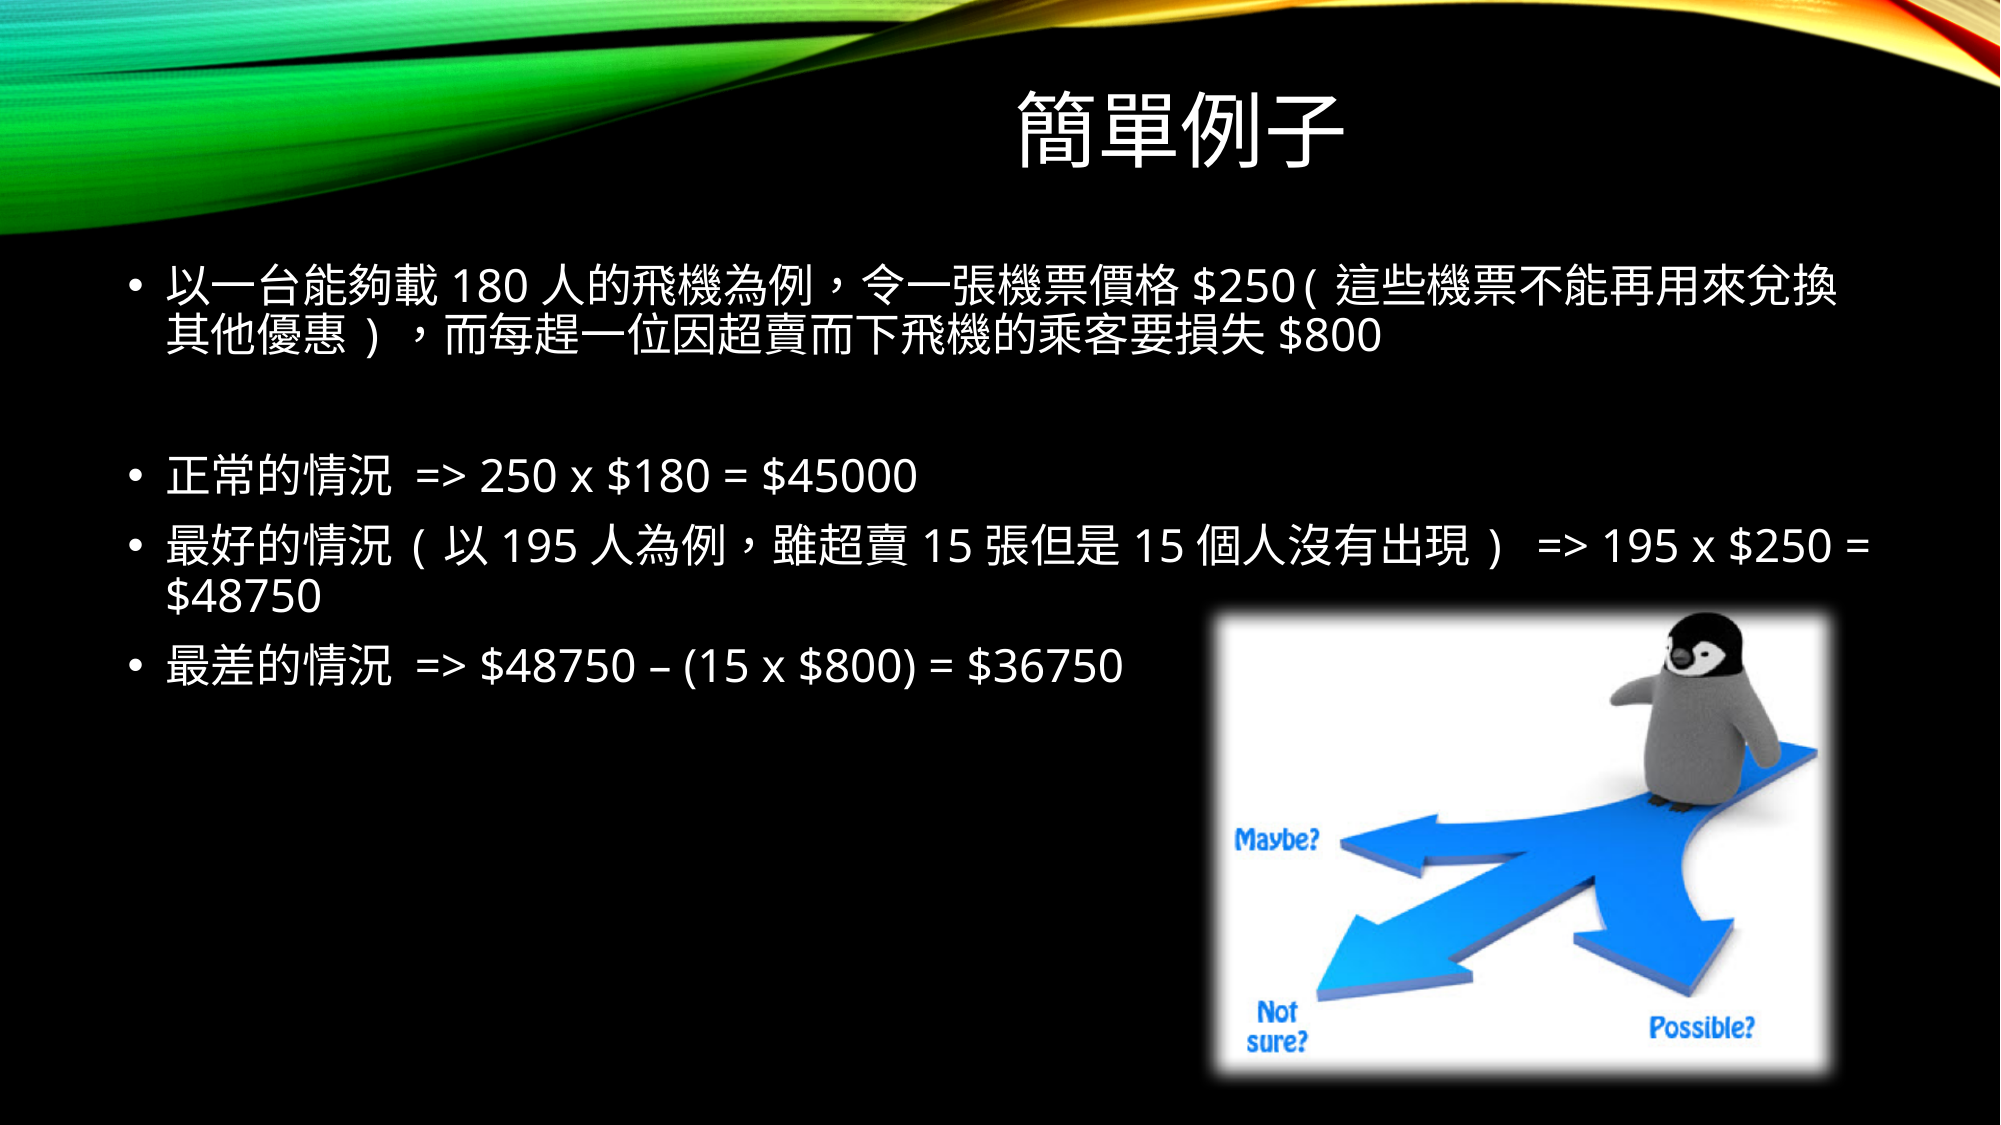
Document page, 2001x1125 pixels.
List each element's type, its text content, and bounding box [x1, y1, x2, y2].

picture [1197, 596, 1847, 1091]
list 以一台能夠載180人的飛機為例，令一張機票價格$250(這些機票不能再用來兌換其他優惠)，而每趕一位因超賣而下飛機的乘客要損失$800 正常的情況 => 250 x $180 = $45000 最好的情況(以195人為例，雖超賣15張但是15個人沒有出現) => 195 x $250 = $48750 最差的情況 => $48750 – (15 x $800) = $36750 [112, 255, 1888, 1021]
picture [0, 0, 2000, 237]
title 簡單例子 [474, 59, 1888, 211]
